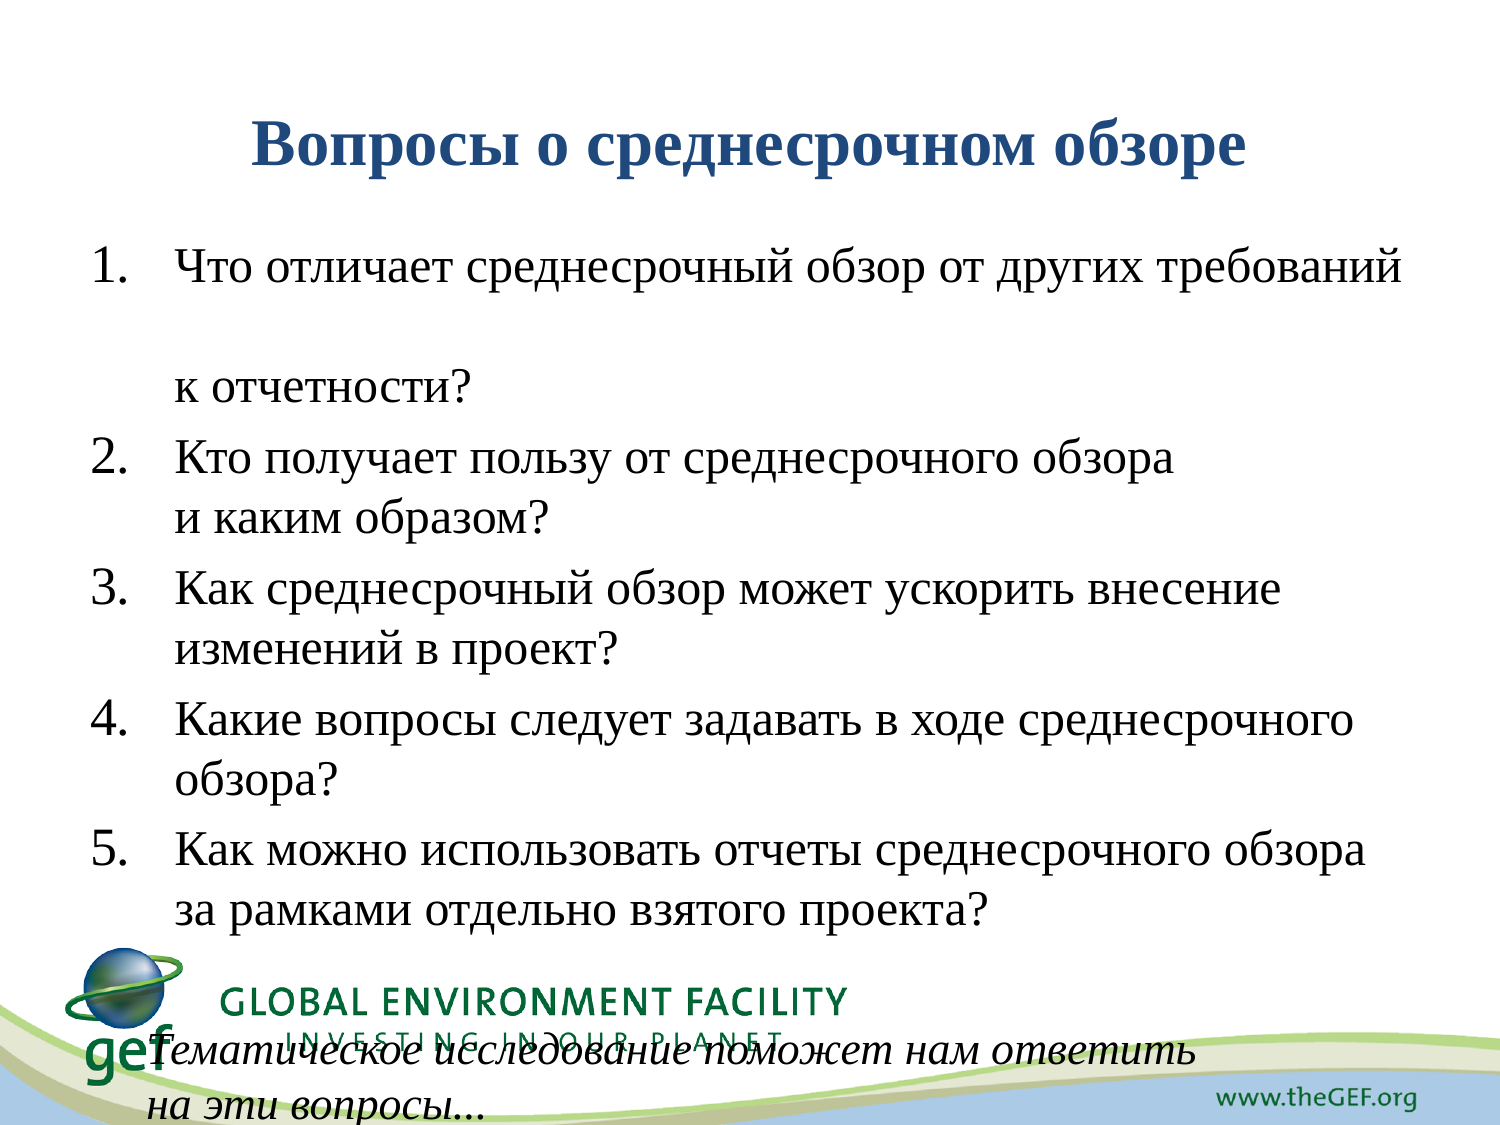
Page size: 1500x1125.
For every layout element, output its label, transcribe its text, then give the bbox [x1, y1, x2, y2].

slide_number [1407, 1042, 1500, 1103]
title Вопросы о среднесрочном обзоре [75, 45, 1425, 224]
list Что отличает среднесрочный обзор от других требований к отчетности? Кто получает пользу от среднесрочного обзора и каким образом? Как среднесрочный обзор может ускорить внесение изменений в проект? Какие вопросы следует задавать в ходе среднесрочного обзора? Как можно использовать отчеты среднесрочного обзора за рамками отдельно взятого проекта? Тематическое исследование поможет нам ответить на эти вопросы... [75, 224, 1425, 968]
picture [0, 920, 1500, 1125]
